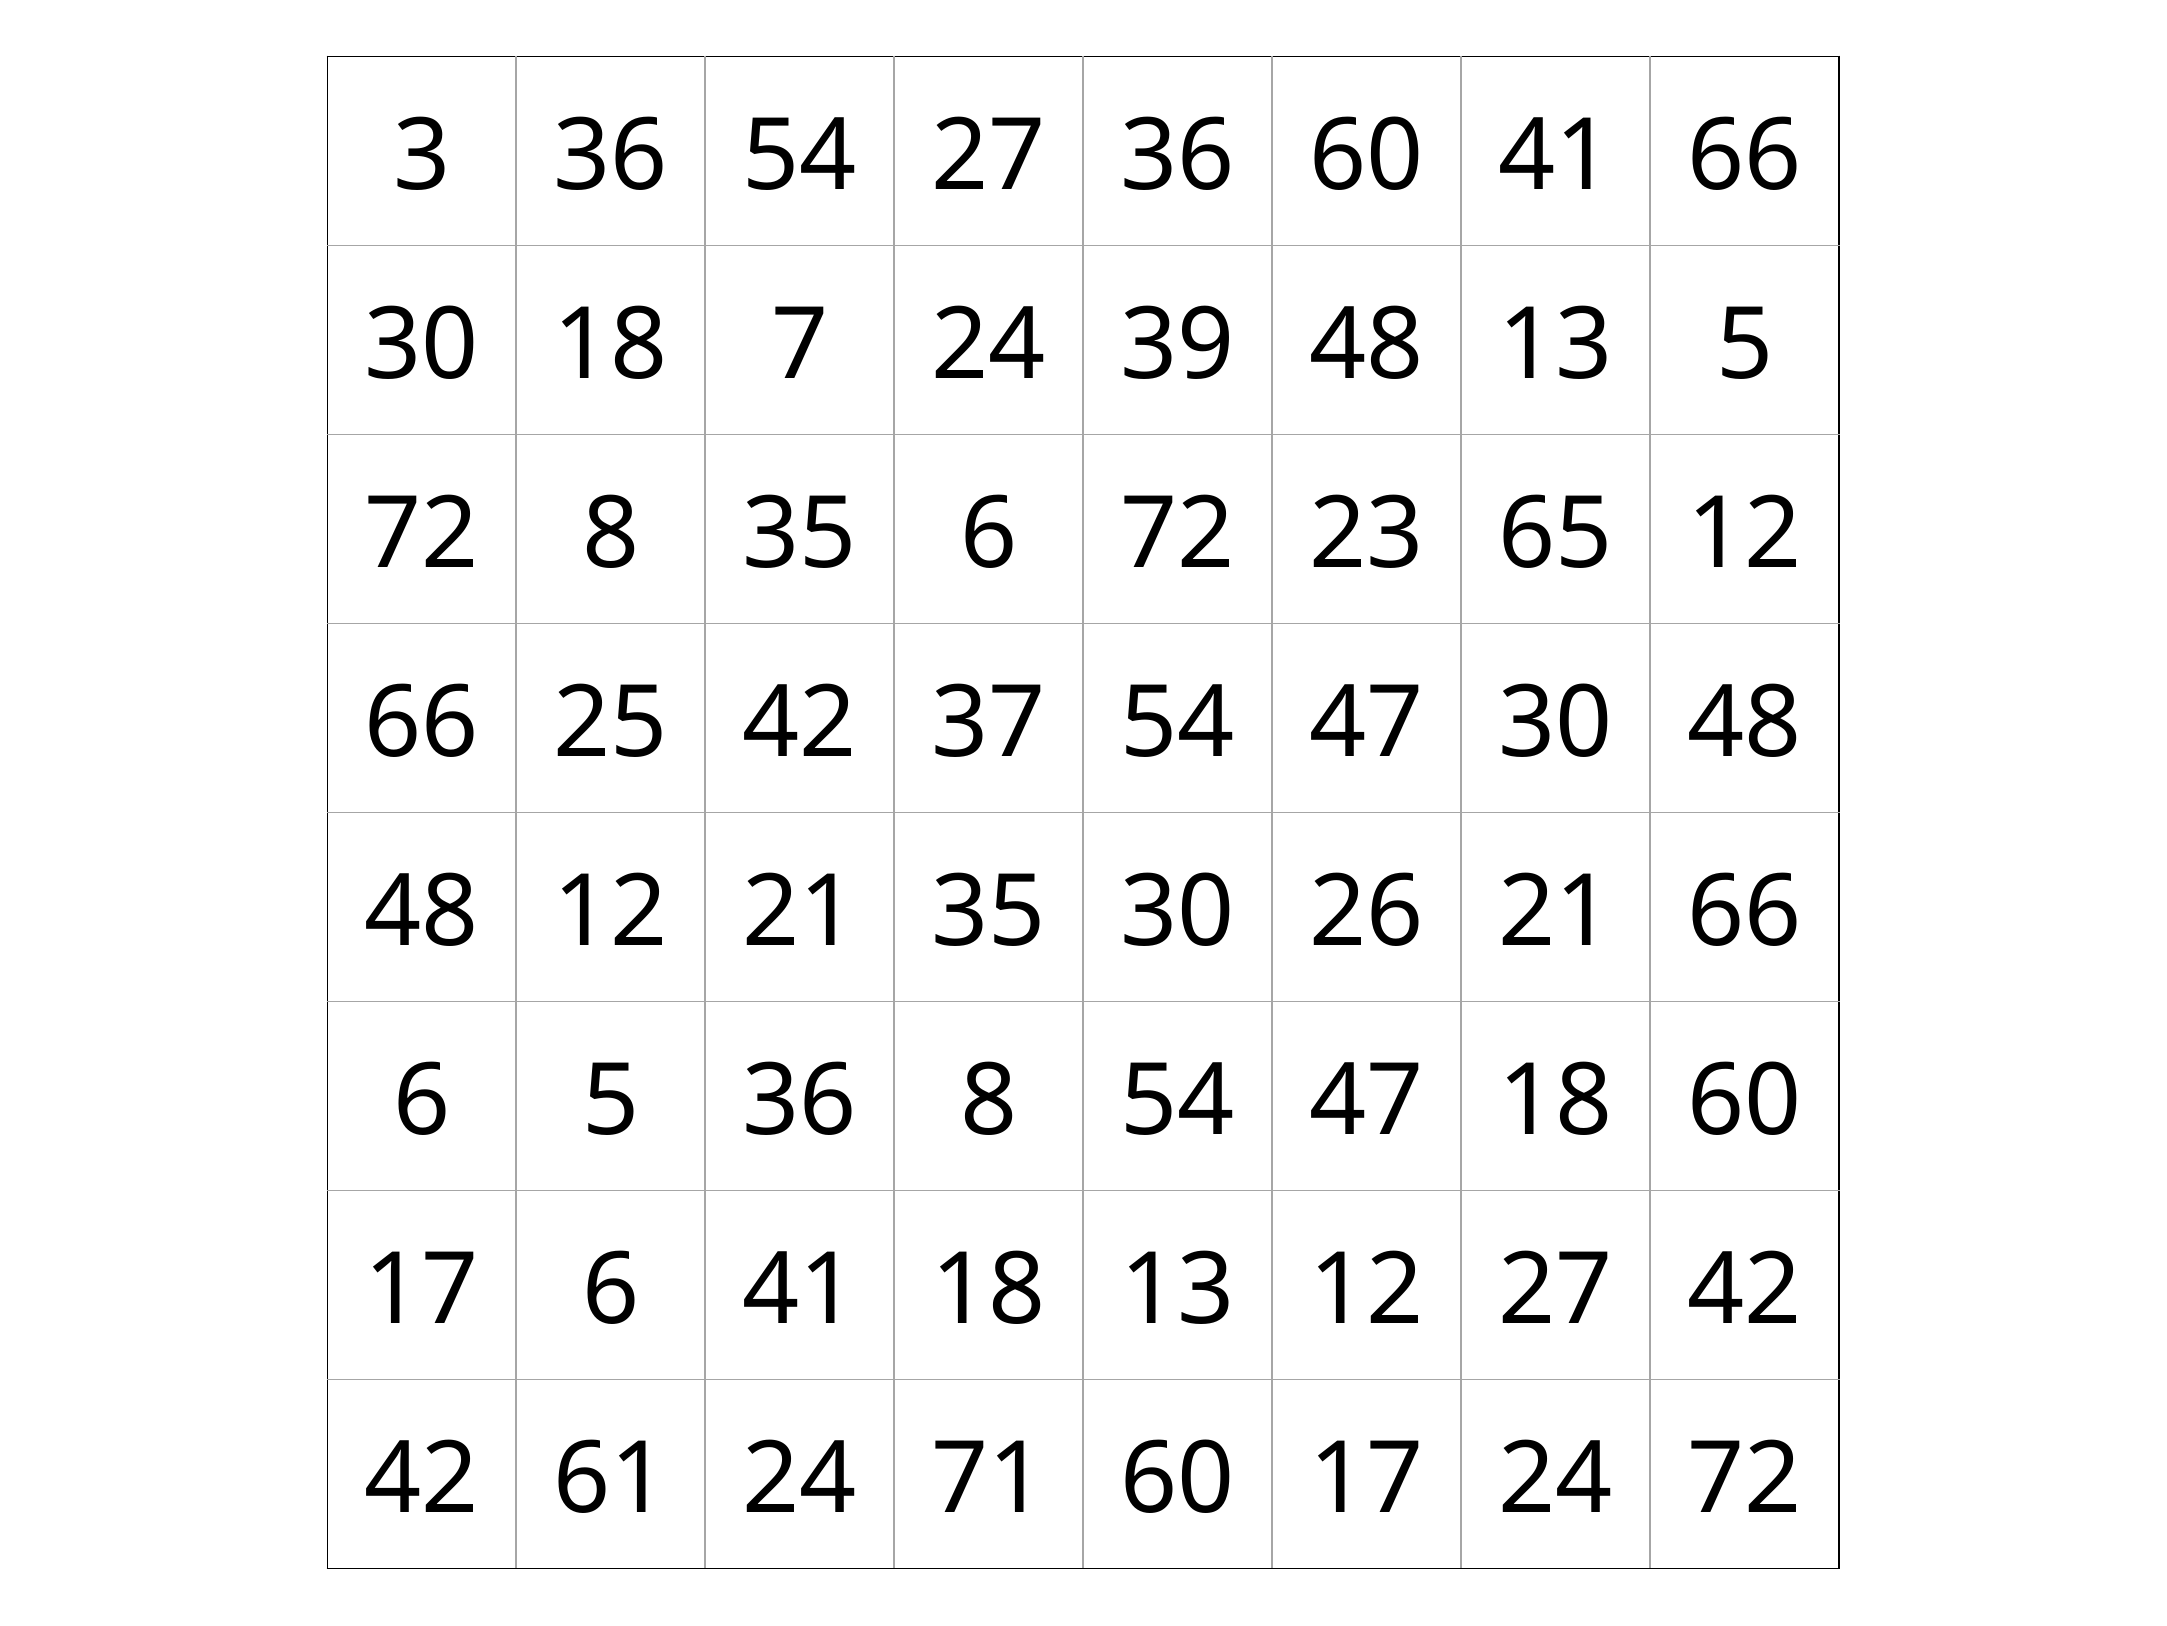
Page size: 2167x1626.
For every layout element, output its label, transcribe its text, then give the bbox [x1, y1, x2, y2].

table_cell 30 [1462, 624, 1649, 812]
table_cell 48 [328, 813, 515, 1001]
table_cell 72 [1084, 435, 1271, 623]
table_cell 71 [895, 1380, 1082, 1568]
table_cell 65 [1462, 435, 1649, 623]
table_cell 27 [1462, 1191, 1649, 1379]
table_cell 24 [706, 1380, 893, 1568]
table_cell 60 [1084, 1380, 1271, 1568]
table_cell 17 [1273, 1380, 1460, 1568]
table_cell 48 [1273, 246, 1460, 434]
table_cell 6 [328, 1002, 515, 1190]
table_cell 6 [517, 1191, 704, 1379]
table_cell 8 [895, 1002, 1082, 1190]
table_cell 5 [517, 1002, 704, 1190]
table_cell 47 [1273, 624, 1460, 812]
table_cell 42 [706, 624, 893, 812]
table_cell 25 [517, 624, 704, 812]
table_cell 24 [1462, 1380, 1649, 1568]
table_cell 12 [1651, 435, 1838, 623]
table_cell 13 [1462, 246, 1649, 434]
table_header 60 [1273, 57, 1460, 245]
table_cell 30 [328, 246, 515, 434]
table_cell 18 [517, 246, 704, 434]
table_cell 17 [328, 1191, 515, 1379]
table_cell 35 [706, 435, 893, 623]
table_cell 5 [1651, 246, 1838, 434]
table_cell 30 [1084, 813, 1271, 1001]
table_cell 6 [895, 435, 1082, 623]
table_header 36 [517, 57, 704, 245]
table_cell 72 [1651, 1380, 1838, 1568]
table_cell 54 [1084, 624, 1271, 812]
table_cell 23 [1273, 435, 1460, 623]
table_cell 26 [1273, 813, 1460, 1001]
table_cell 39 [1084, 246, 1271, 434]
table_header 36 [1084, 57, 1271, 245]
table_cell 47 [1273, 1002, 1460, 1190]
table_cell 48 [1651, 624, 1838, 812]
table_cell 12 [1273, 1191, 1460, 1379]
table_cell 13 [1084, 1191, 1271, 1379]
table_cell 18 [895, 1191, 1082, 1379]
table_cell 18 [1462, 1002, 1649, 1190]
table_cell 7 [706, 246, 893, 434]
table_header 27 [895, 57, 1082, 245]
table_cell 35 [895, 813, 1082, 1001]
table_cell 66 [1651, 813, 1838, 1001]
table_cell 66 [328, 624, 515, 812]
table_cell 37 [895, 624, 1082, 812]
table_cell 61 [517, 1380, 704, 1568]
table_cell 36 [706, 1002, 893, 1190]
table_cell 54 [1084, 1002, 1271, 1190]
table_header 41 [1462, 57, 1649, 245]
table_cell 12 [517, 813, 704, 1001]
table_cell 21 [1462, 813, 1649, 1001]
table_header 3 [328, 57, 515, 245]
table_cell 24 [895, 246, 1082, 434]
table_cell 8 [517, 435, 704, 623]
table_cell 72 [328, 435, 515, 623]
table_header 66 [1651, 57, 1838, 245]
table_cell 60 [1651, 1002, 1838, 1190]
table_cell 42 [328, 1380, 515, 1568]
table_cell 41 [706, 1191, 893, 1379]
table_cell 21 [706, 813, 893, 1001]
table_header 54 [706, 57, 893, 245]
table_cell 42 [1651, 1191, 1838, 1379]
